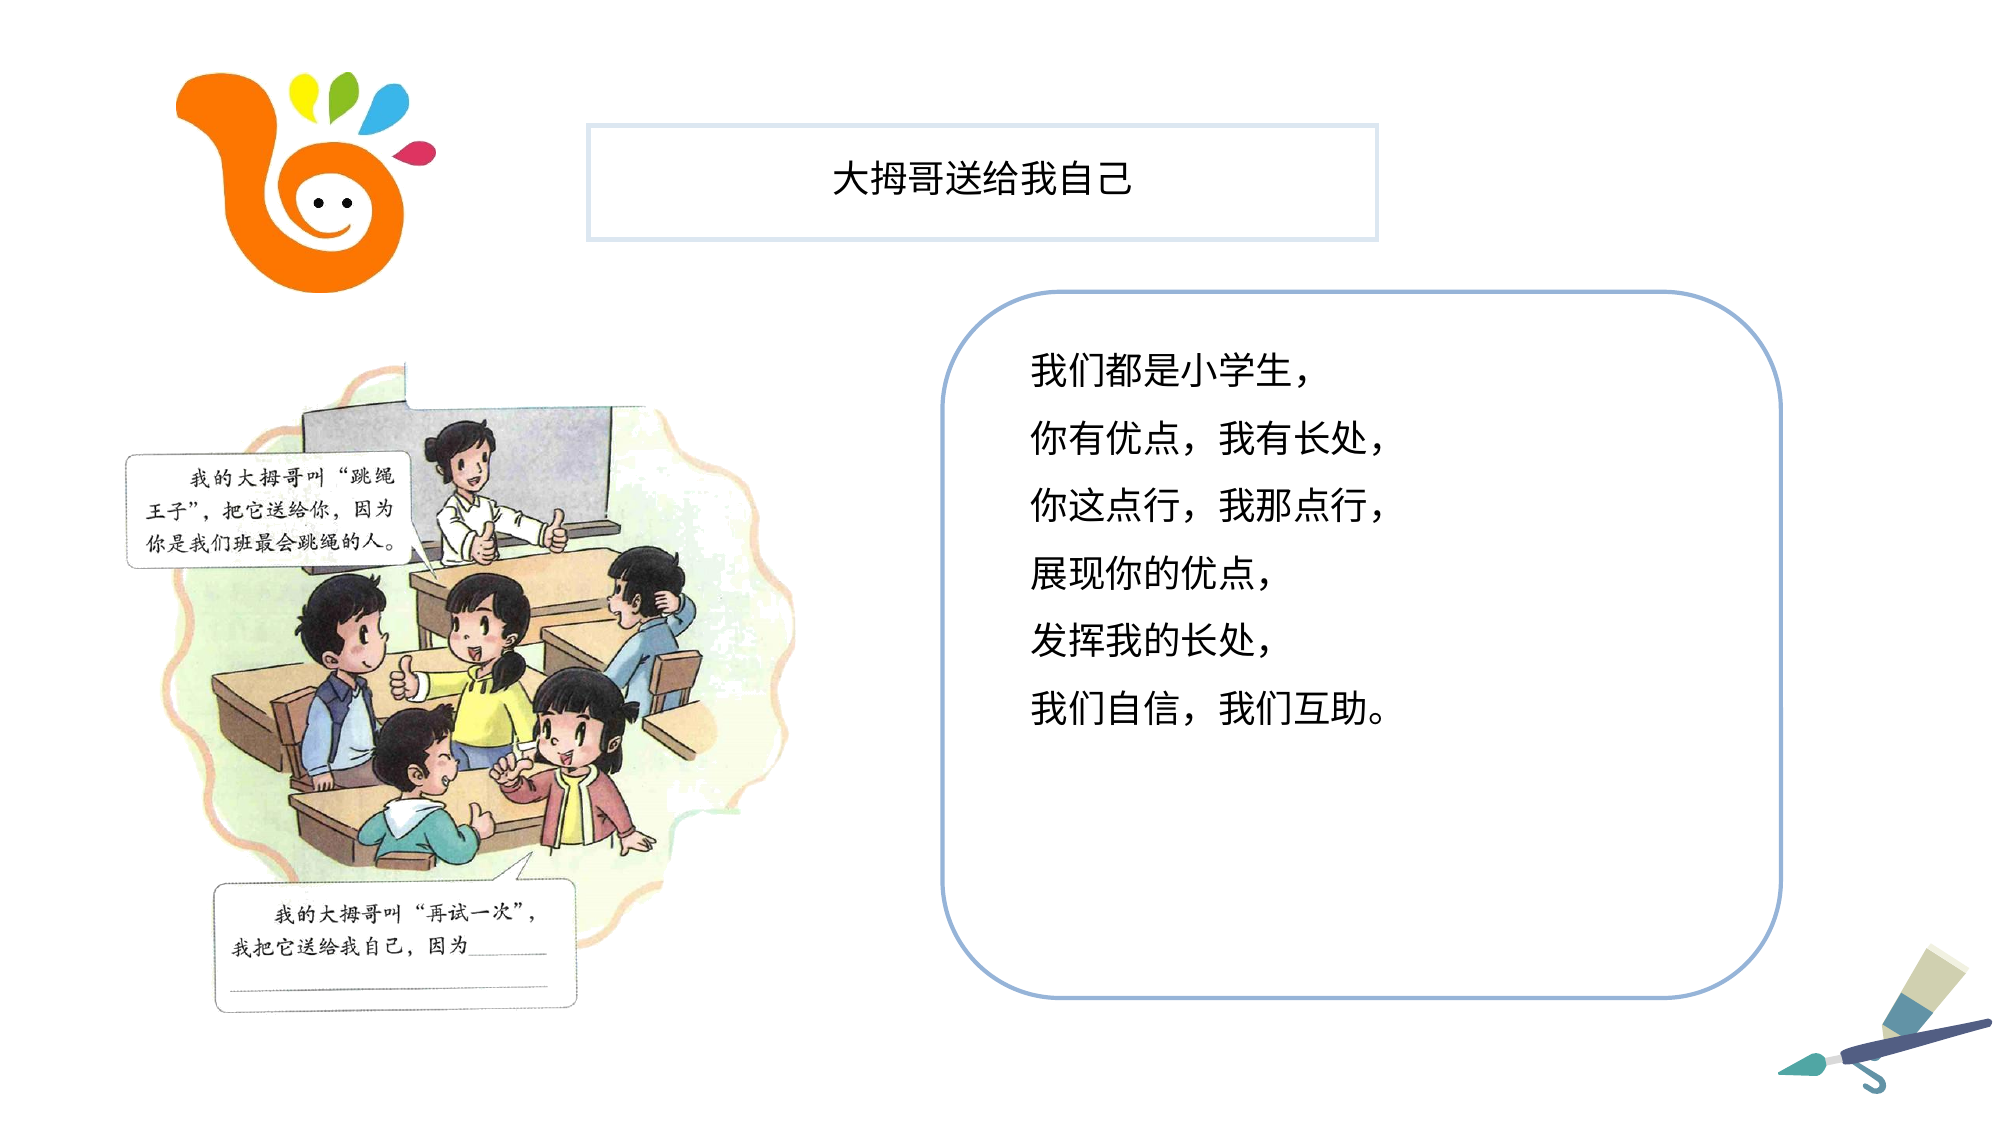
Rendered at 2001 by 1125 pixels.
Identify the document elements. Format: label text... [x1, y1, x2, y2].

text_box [1811, 945, 1974, 1125]
text_box [942, 291, 1781, 999]
text_box 我们都是小学生， 你有优点，我有长处， 你这点行，我那点行， 展现你的优点， 发挥我的长处， 我们自信，我们互助。 [1015, 317, 1699, 975]
picture [117, 356, 806, 1016]
picture [175, 72, 436, 293]
text_box 大拇哥送给我自己 [588, 125, 1378, 240]
